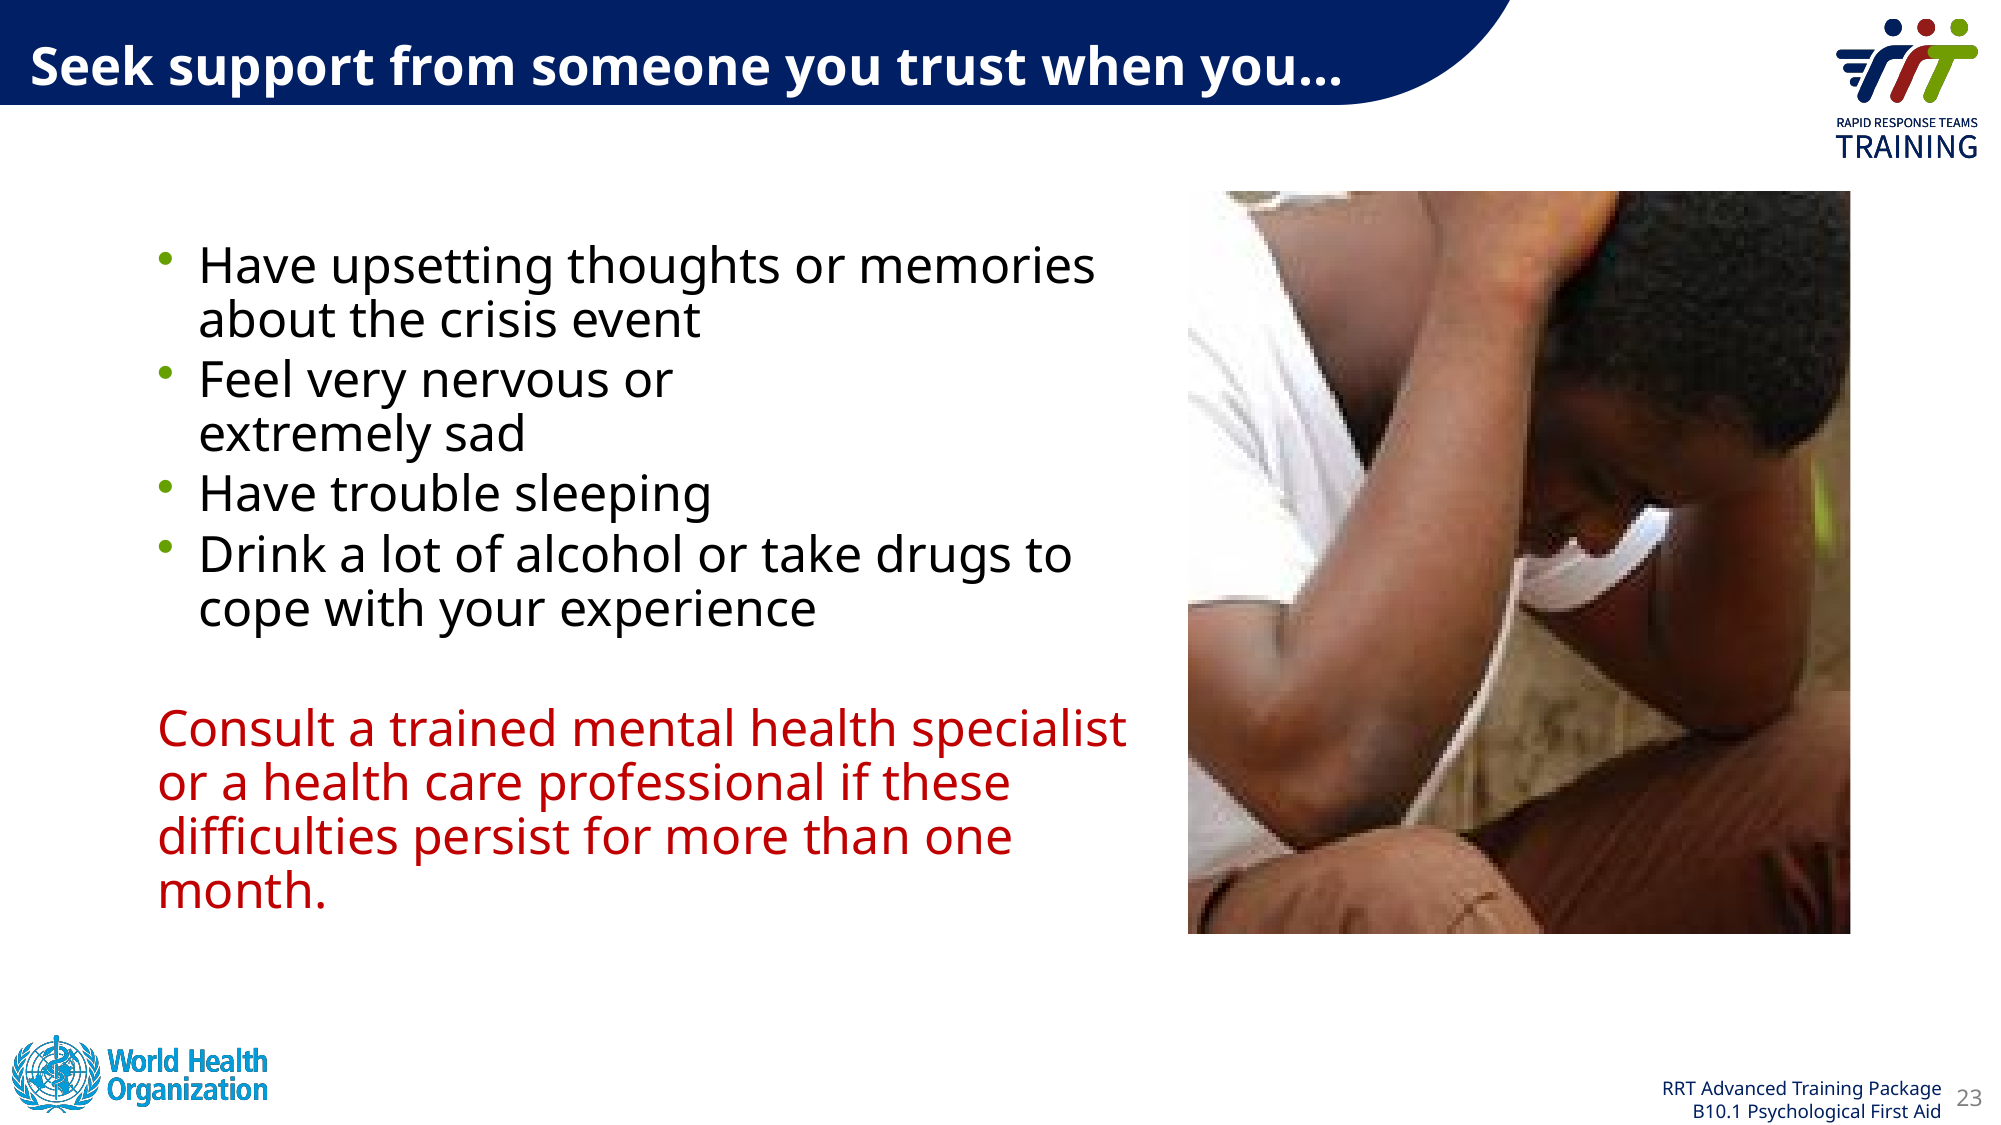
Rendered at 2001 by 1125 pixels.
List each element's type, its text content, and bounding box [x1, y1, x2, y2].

picture [12, 1035, 54, 1068]
picture [30, 1083, 37, 1091]
text_box Seek support from someone you trust when you… [22, 15, 1490, 122]
list Have upsetting thoughts or memories about the crisis event Feel very nervous or extremely sad Have trouble sleeping Drink a lot of alcohol or take drugs to cope with your experience Consult a trained mental health specialist or a health care professional if these difficulties persist for more than one month. [148, 232, 1178, 893]
picture [59, 1035, 267, 1113]
picture [50, 1108, 62, 1113]
picture [34, 1054, 43, 1078]
picture [71, 1053, 90, 1091]
picture [46, 1056, 54, 1062]
picture [40, 1062, 47, 1070]
picture [12, 1083, 48, 1113]
picture [0, 0, 1533, 105]
picture [24, 1054, 36, 1087]
picture [22, 1062, 26, 1077]
picture [36, 1088, 78, 1105]
picture [1187, 190, 1851, 934]
picture [1835, 19, 1978, 167]
